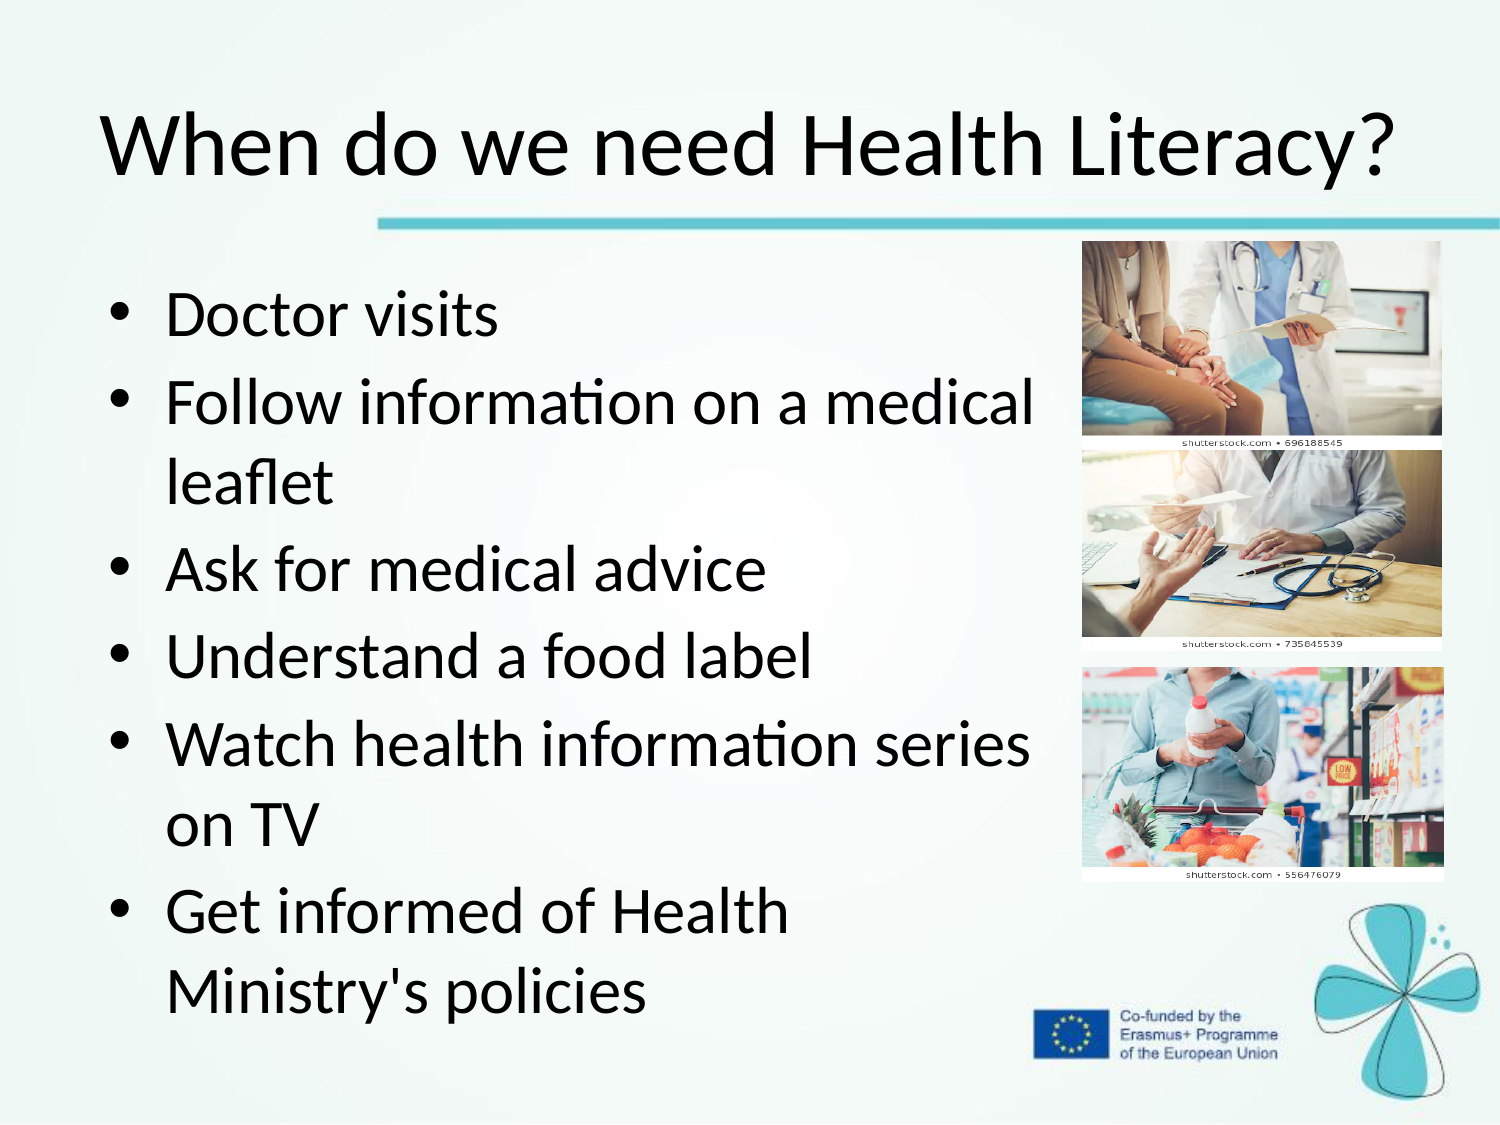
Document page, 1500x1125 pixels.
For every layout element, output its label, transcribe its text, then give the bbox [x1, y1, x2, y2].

title When do we need Health Literacy? [75, 45, 1425, 233]
picture [0, 0, 1500, 1125]
list Doctor visits Follow information on a medical leaflet Ask for medical advice Understand a food label Watch health information series on TV Get informed of Health Ministry's policies [75, 262, 1067, 1050]
